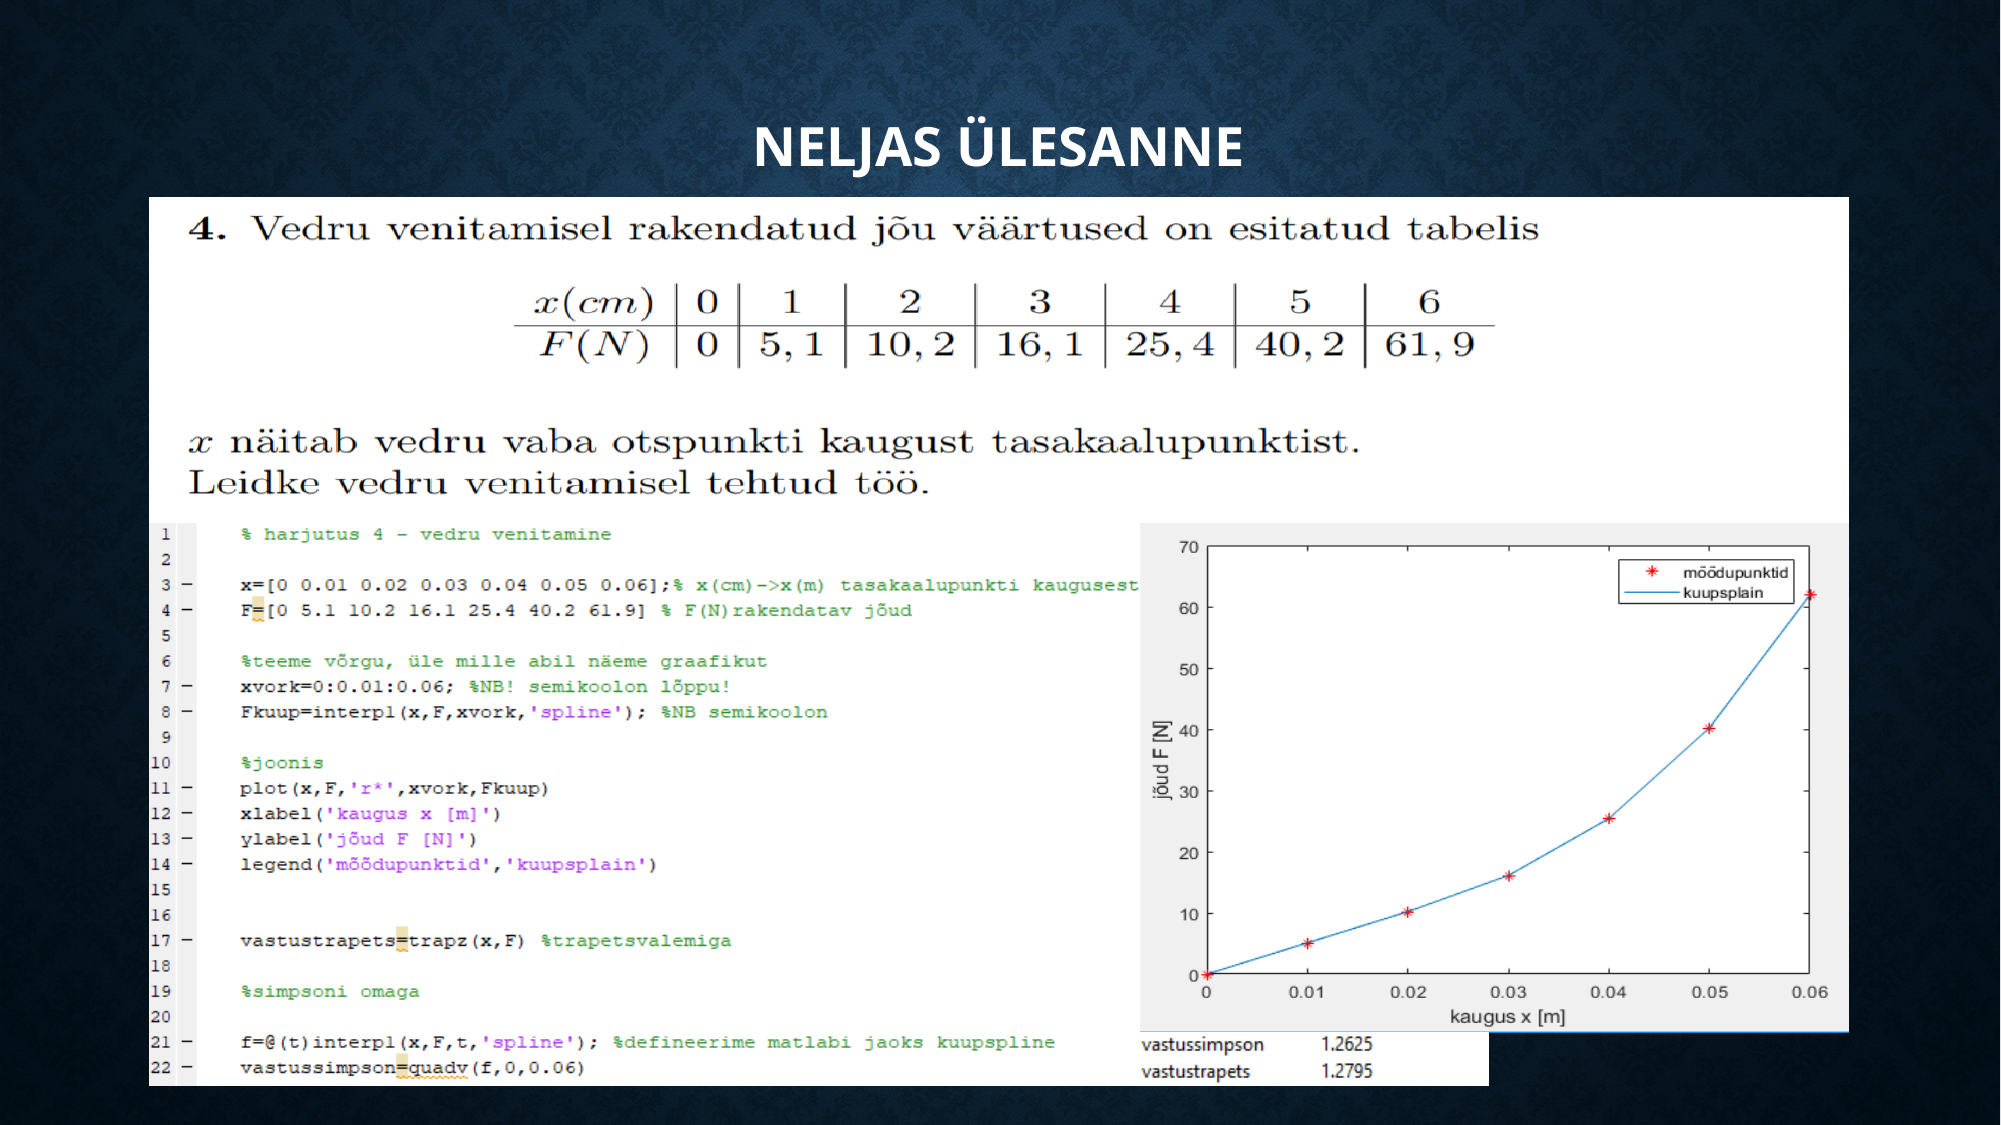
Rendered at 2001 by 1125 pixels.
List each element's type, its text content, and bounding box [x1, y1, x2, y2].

picture [149, 522, 1849, 1087]
title Neljas ülesanne [149, 99, 1849, 196]
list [149, 196, 1849, 522]
